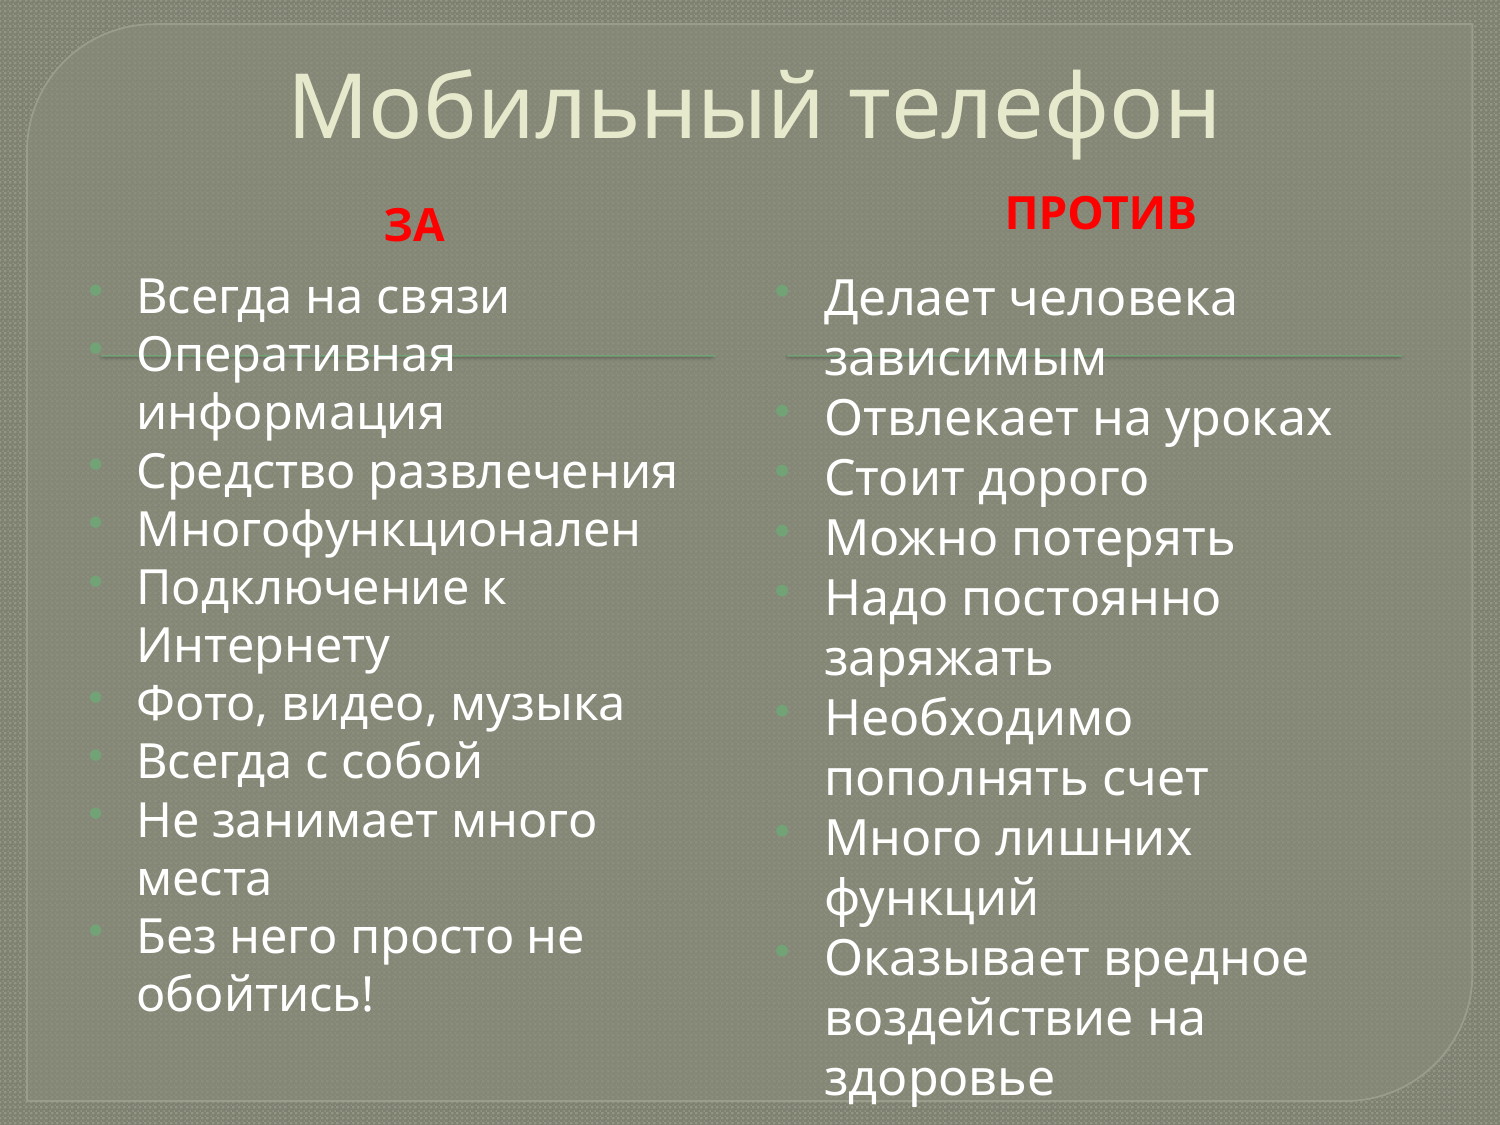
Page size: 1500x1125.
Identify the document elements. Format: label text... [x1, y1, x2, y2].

title Мобильный телефон [75, 41, 1425, 164]
list за [75, 199, 738, 257]
list Всегда на связи Оперативная информация Средство развлечения Многофункционален Подключение к Интернету Фото, видео, музыка Всегда с собой Не занимает много места Без него просто не обойтись! [75, 257, 738, 1035]
list против [761, 175, 1425, 247]
list Делает человека зависимым Отвлекает на уроках Стоит дорого Можно потерять Надо постоянно заряжать Необходимо пополнять счет Много лишних функций Оказывает вредное воздействие на здоровье [761, 257, 1425, 905]
